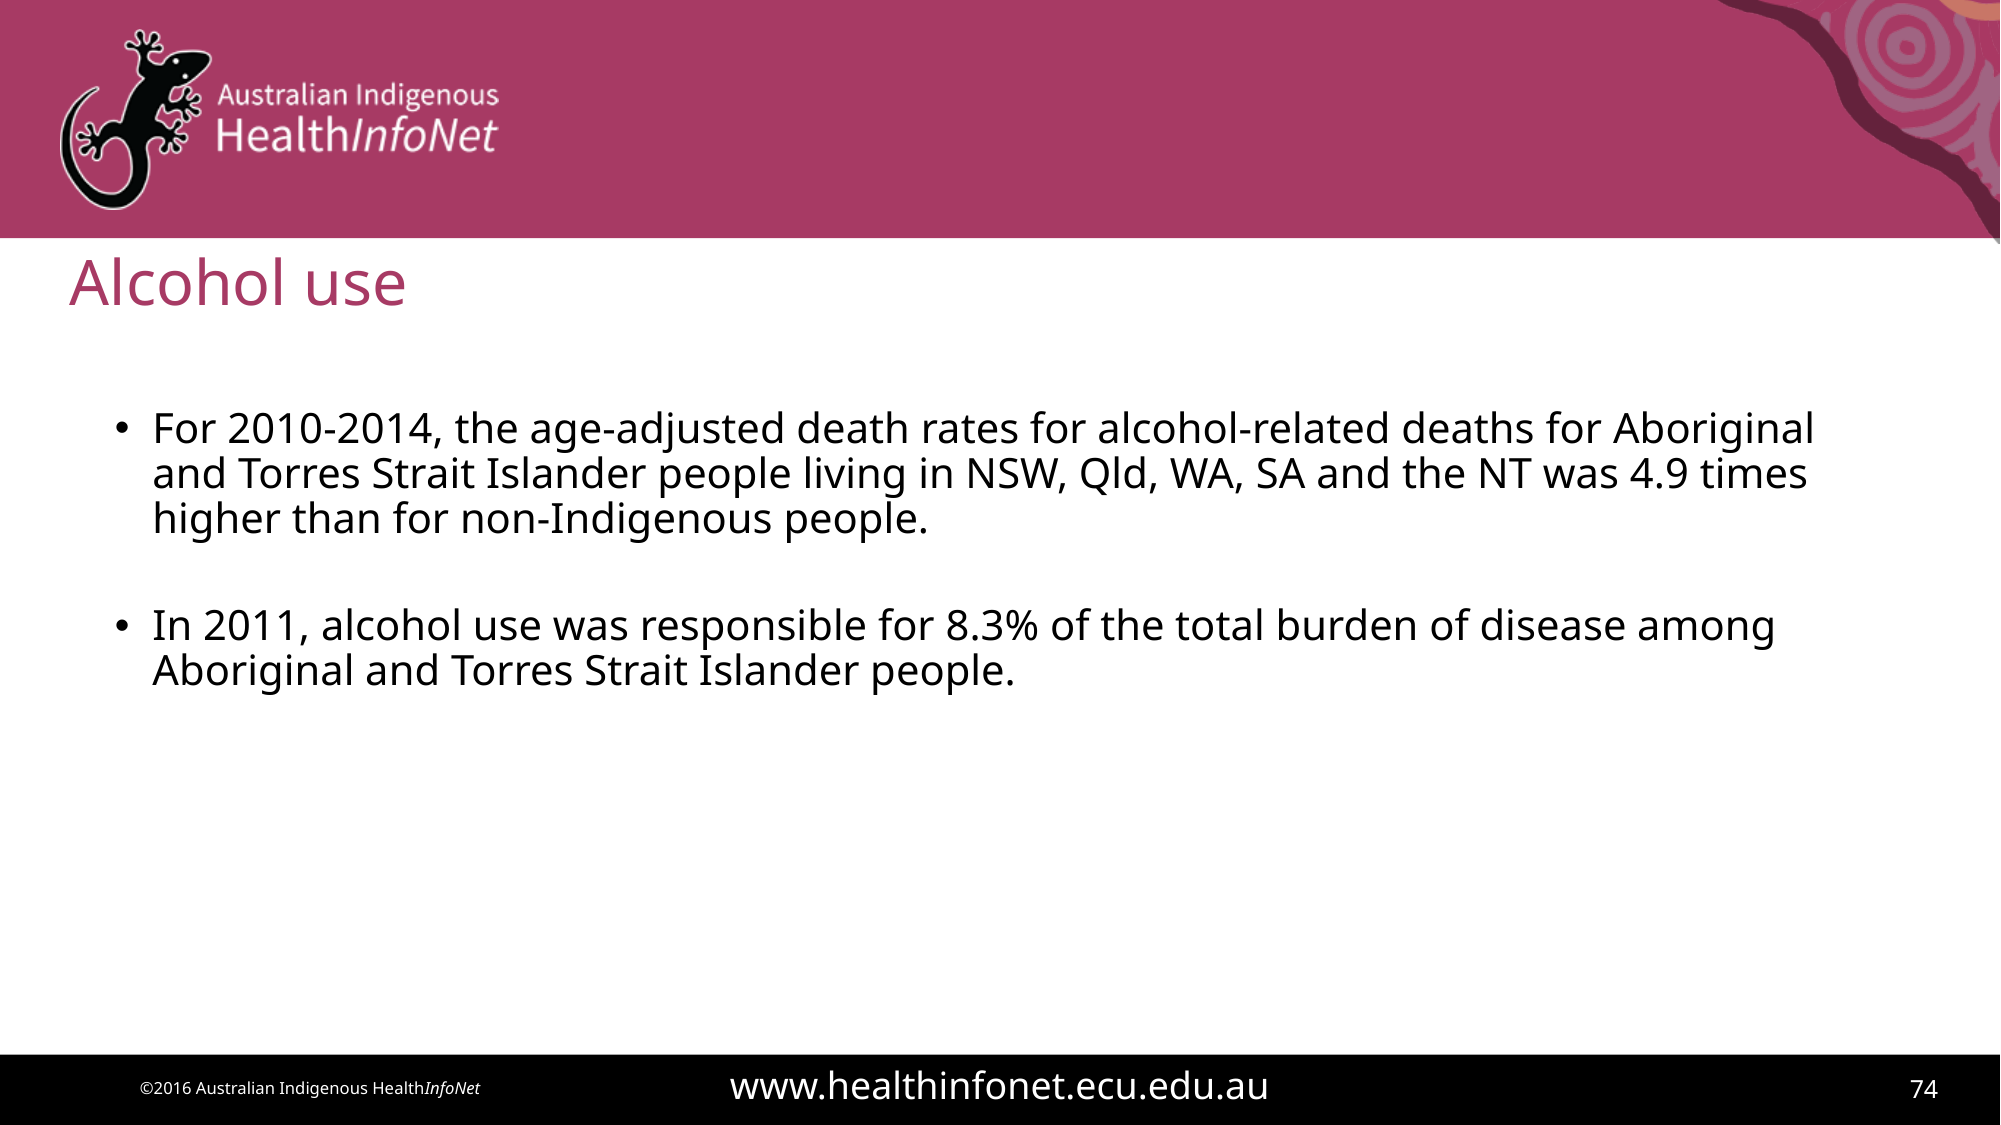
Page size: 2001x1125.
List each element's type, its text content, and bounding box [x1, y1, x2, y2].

picture [60, 29, 499, 210]
list For 2010-2014, the age-adjusted death rates for alcohol-related deaths for Aboriginal and Torres Strait Islander people living in NSW, Qld, WA, SA and the NT was 4.9 times higher than for non-Indigenous people. In 2011, alcohol use was responsible for 8.3% of the total burden of disease among Aboriginal and Torres Strait Islander people. [99, 399, 1900, 1050]
title Alcohol use [55, 243, 1945, 327]
picture [1673, 0, 2000, 279]
